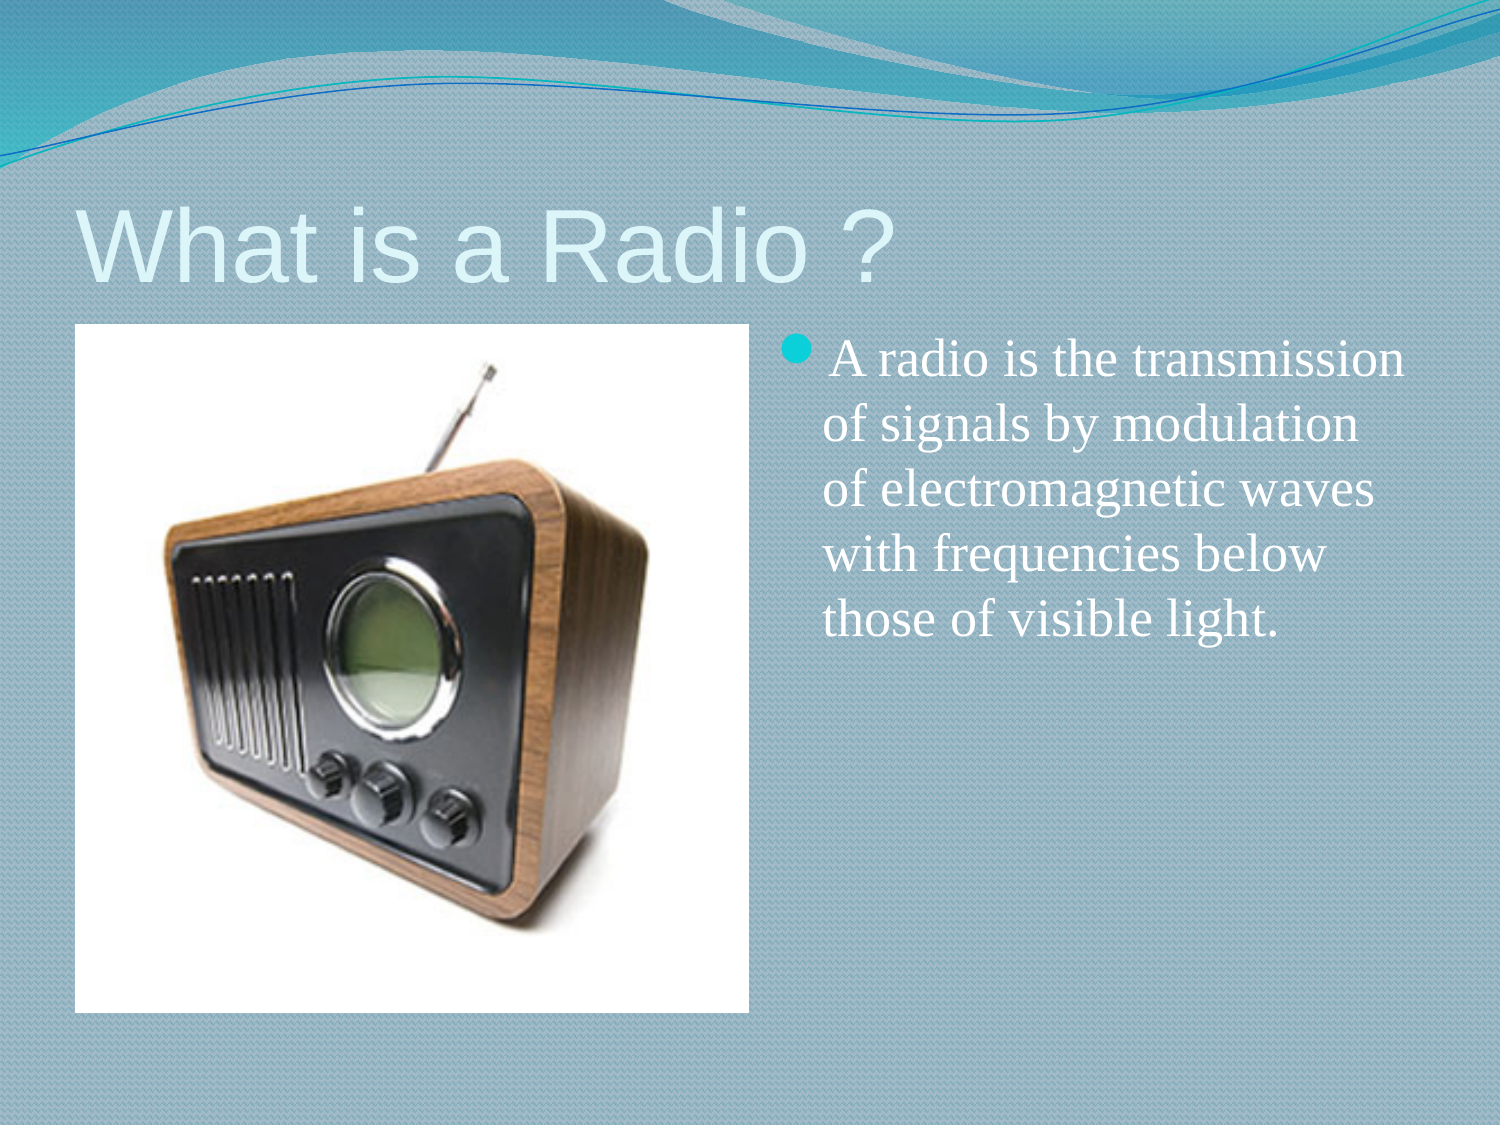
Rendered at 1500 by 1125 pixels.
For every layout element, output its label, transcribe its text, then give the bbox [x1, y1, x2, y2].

title What is a Radio ? [75, 115, 1425, 303]
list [74, 324, 750, 1013]
list A radio is the transmission of signals by modulation of electromagnetic waves with frequencies below those of visible light. [762, 314, 1425, 1043]
